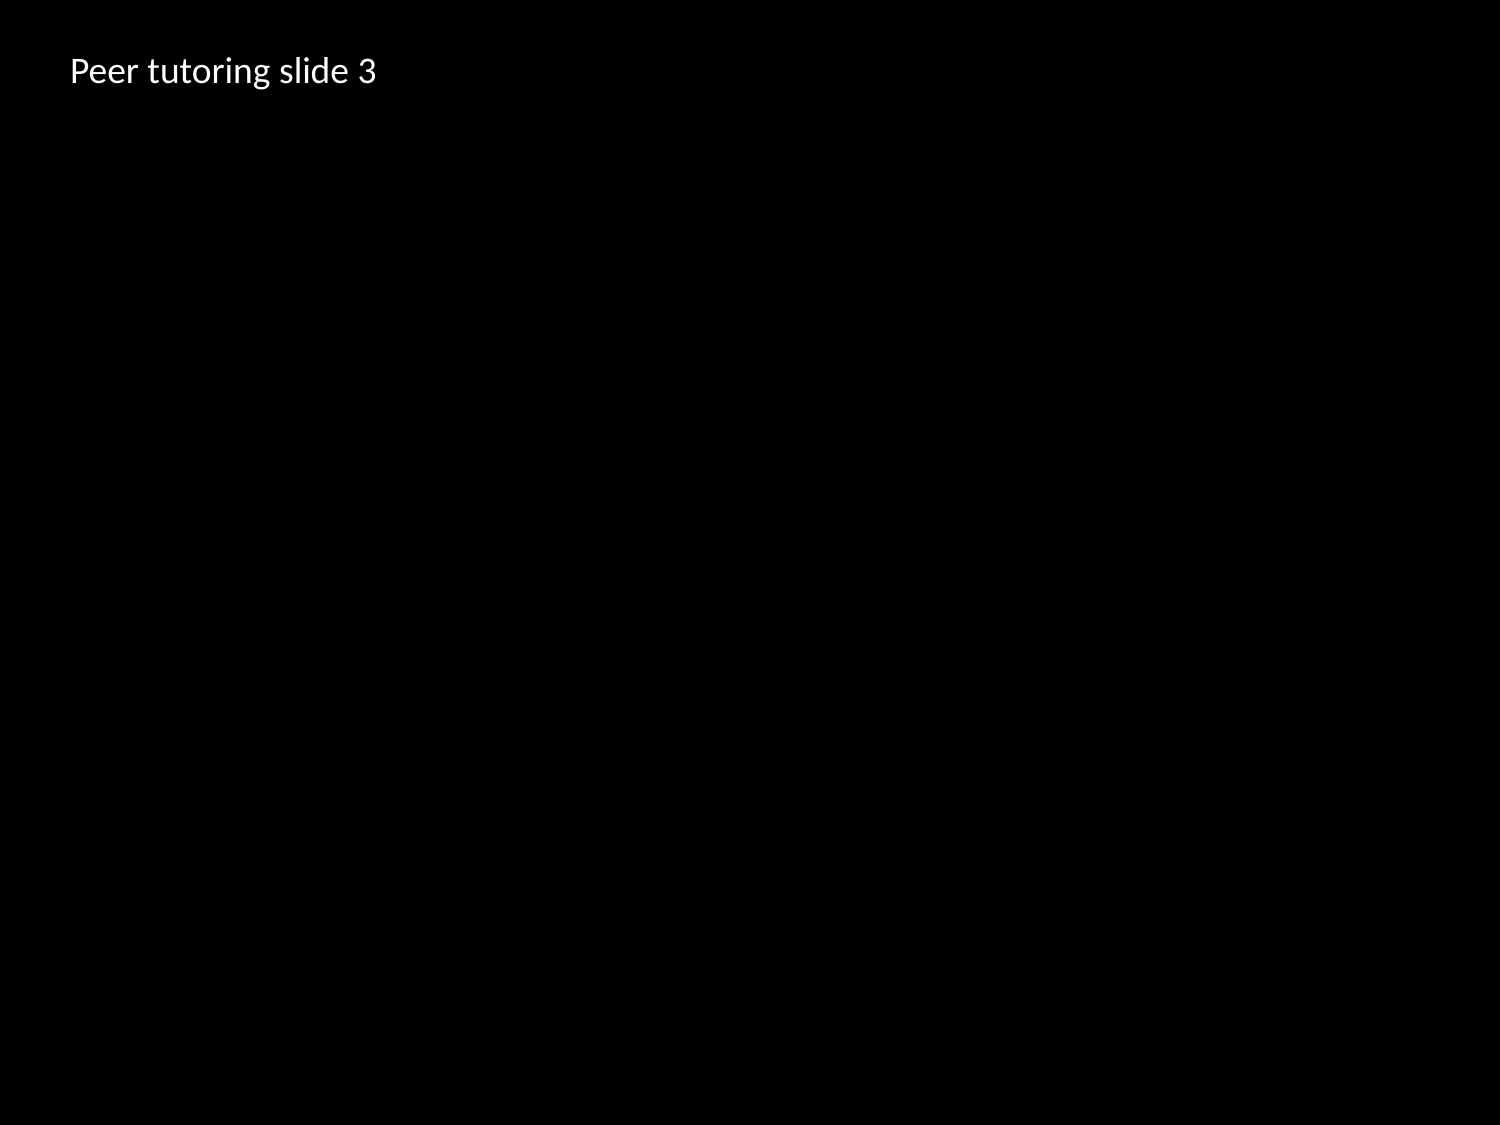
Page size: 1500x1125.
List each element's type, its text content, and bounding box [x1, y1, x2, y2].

text_box Peer tutoring slide 3 [55, 39, 584, 99]
